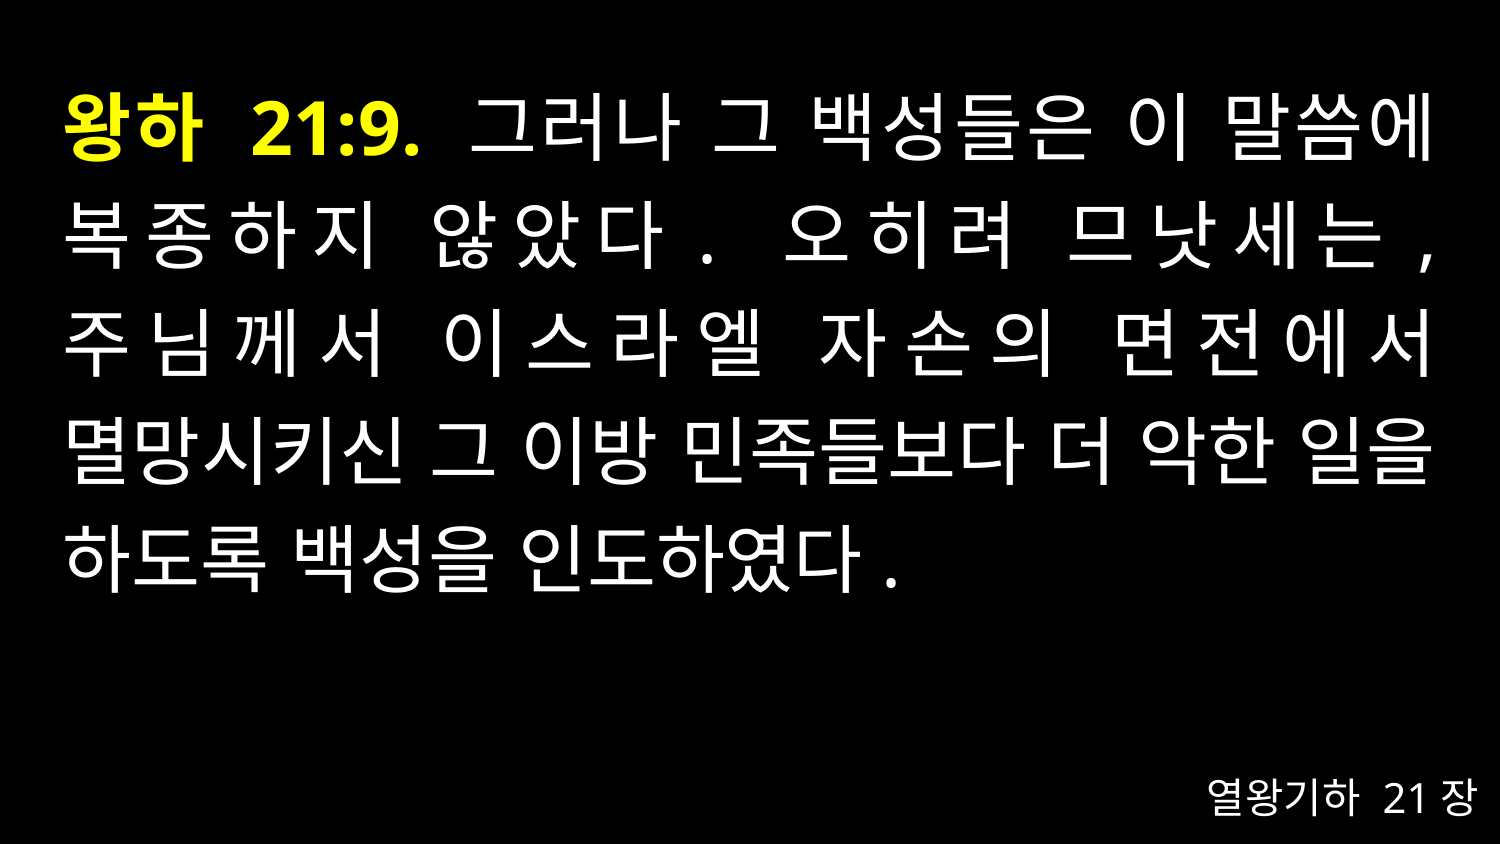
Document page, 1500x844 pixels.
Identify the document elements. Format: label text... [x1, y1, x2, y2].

title 왕하 21:9. 그러나 그 백성들은 이 말씀에 복종하지 않았다. 오히려 므낫세는, 주님께서 이스라엘 자손의 면전에서 멸망시키신 그 이방 민족들보다 더 악한 일을 하도록 백성을 인도하였다. [0, 0, 1500, 844]
subtitle 열왕기하 21장 [916, 770, 1500, 844]
